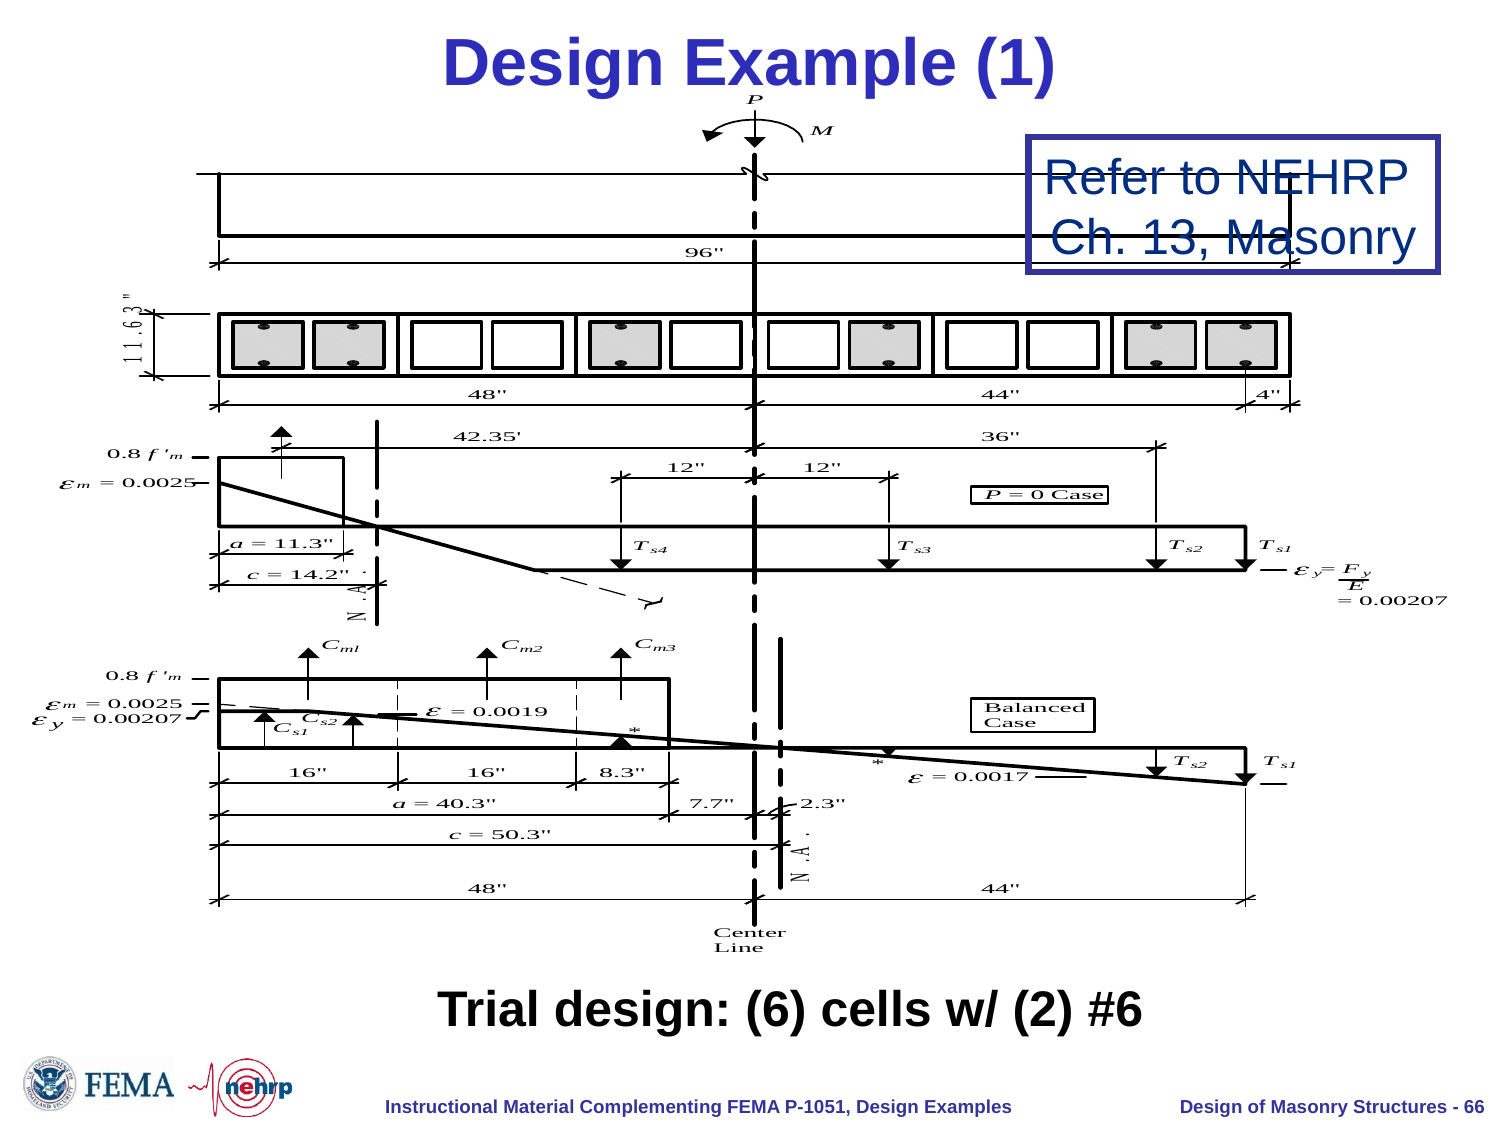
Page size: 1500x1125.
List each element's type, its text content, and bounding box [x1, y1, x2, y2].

picture [188, 1058, 292, 1117]
picture [0, 78, 1500, 970]
list Trial design: (6) cells w/ (2) #6 [115, 979, 1466, 1058]
slide_number Design of Masonry Structures - 66 [1042, 1077, 1500, 1125]
footer Instructional Material Complementing FEMA P-1051, Design Examples [337, 1087, 1042, 1125]
picture [23, 1056, 174, 1111]
title Design Example (1) [75, 0, 1425, 78]
